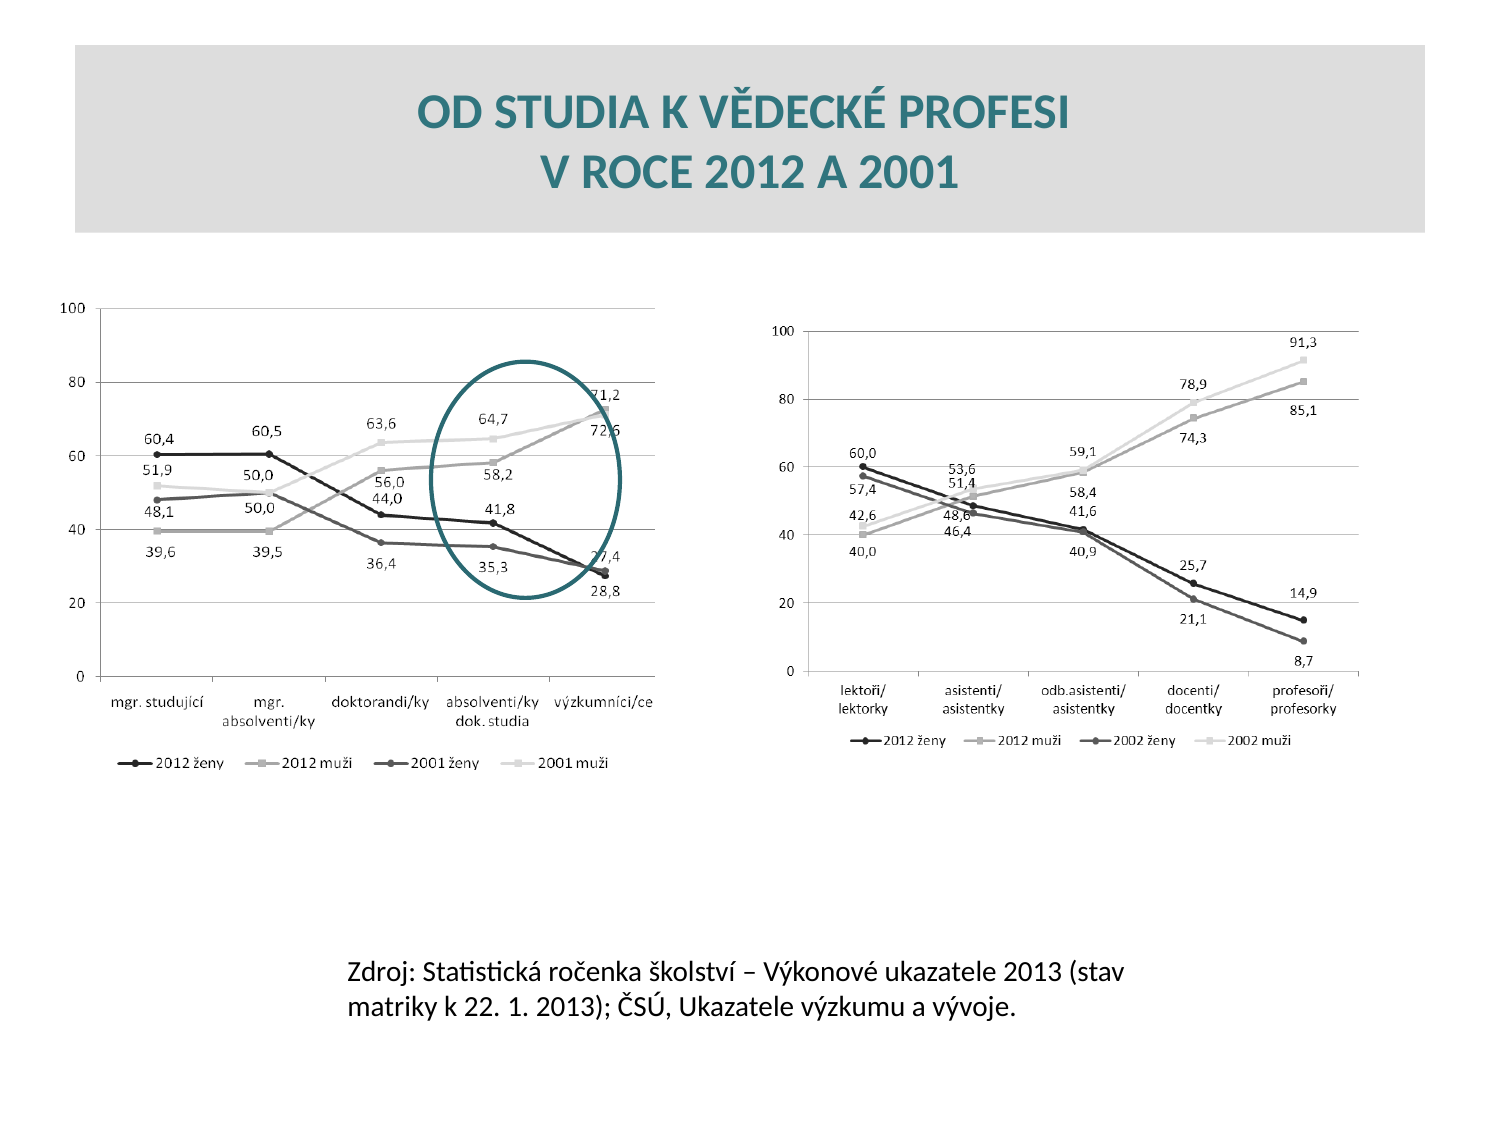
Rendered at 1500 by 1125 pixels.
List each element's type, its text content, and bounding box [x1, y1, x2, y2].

title OD STUDIA K VĚDECKÉ PROFESI V ROCE 2012 A 2001 [74, 44, 1426, 233]
text_box Zdroj: Statistická ročenka školství – Výkonové ukazatele 2013 (stav matriky k 22. 1. 2013); ČSÚ, Ukazatele výzkumu a vývoje. [332, 944, 1176, 1030]
picture [761, 314, 1375, 764]
picture [41, 290, 680, 788]
